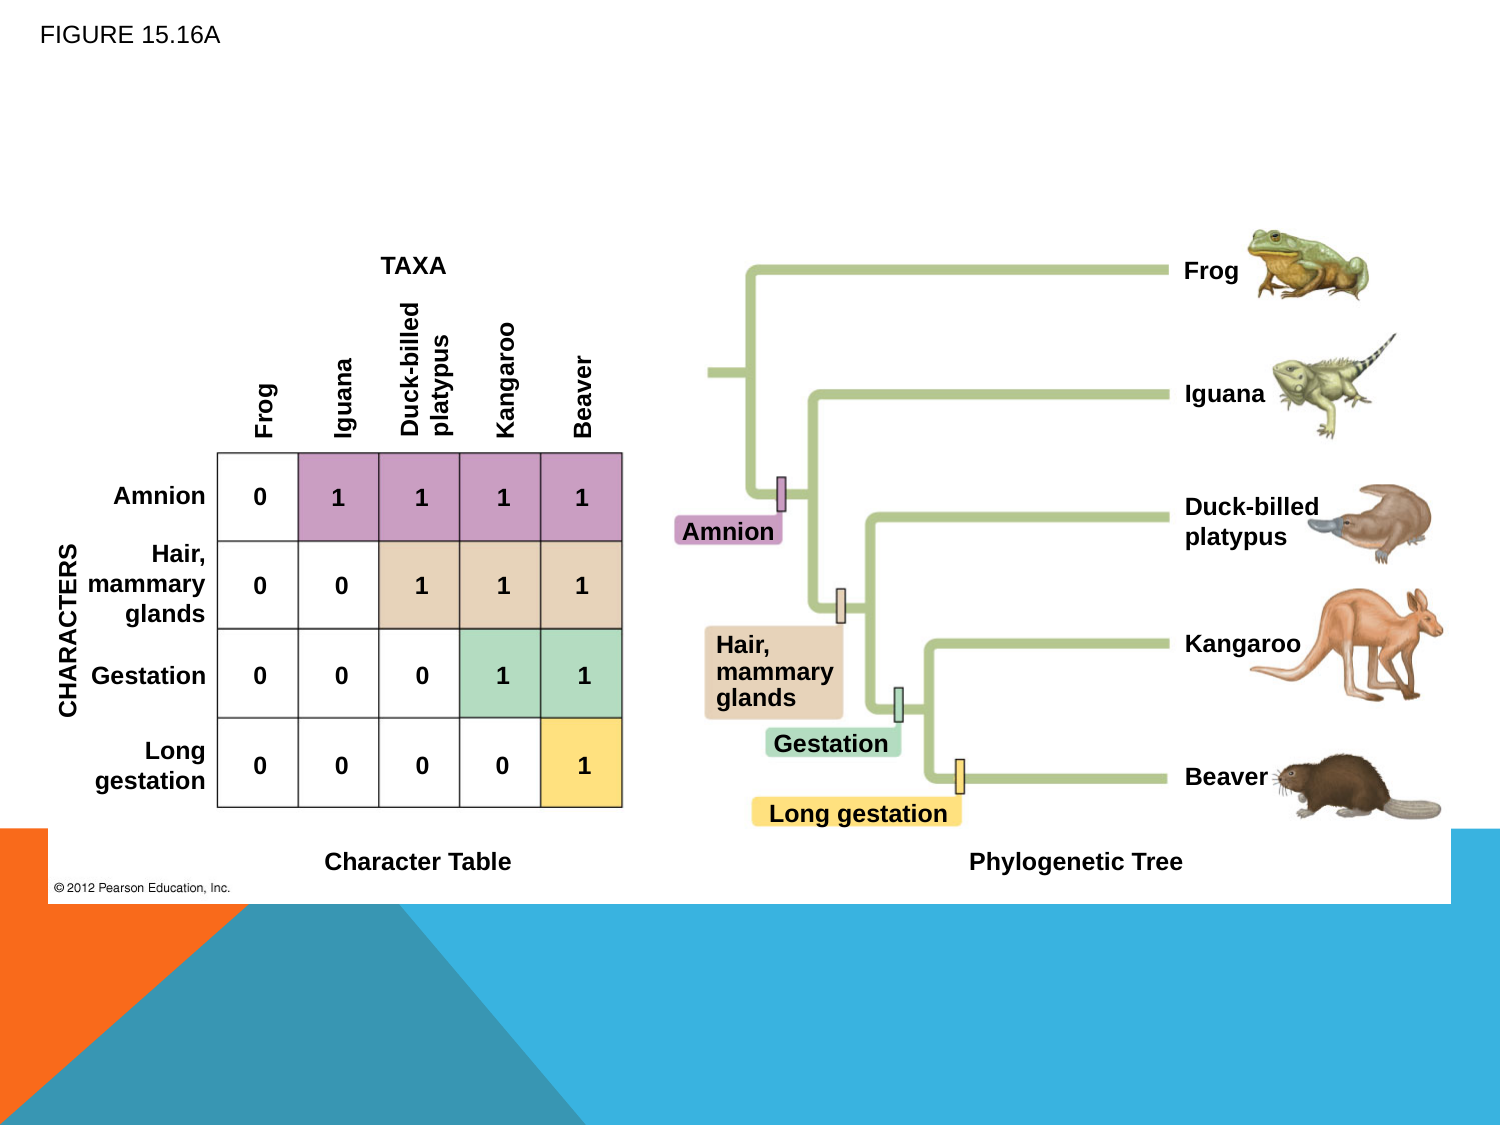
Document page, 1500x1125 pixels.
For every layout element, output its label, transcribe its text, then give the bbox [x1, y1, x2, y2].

title Figure 15.16A [24, 8, 350, 59]
picture [48, 220, 1452, 905]
